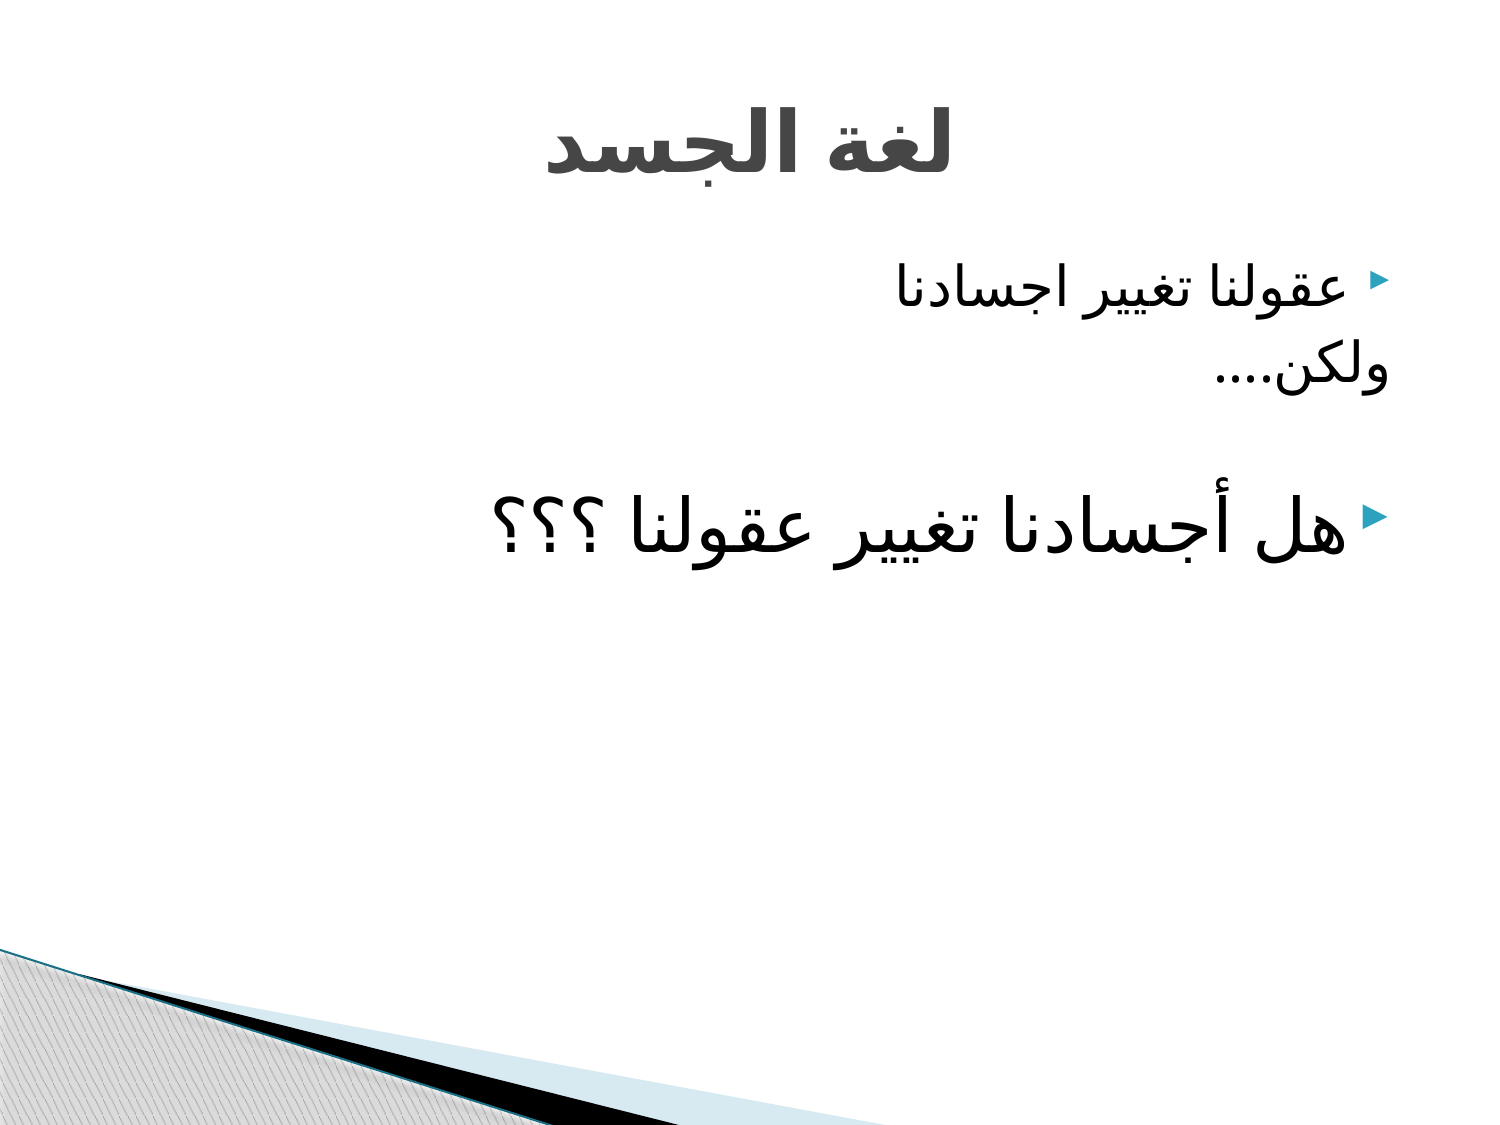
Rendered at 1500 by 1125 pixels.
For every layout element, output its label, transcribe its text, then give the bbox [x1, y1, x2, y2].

title لغة الجسد [75, 45, 1425, 233]
list عقولنا تغيير اجسادنا ولكن.... هل أجسادنا تغيير عقولنا ؟؟؟ [75, 243, 1425, 986]
